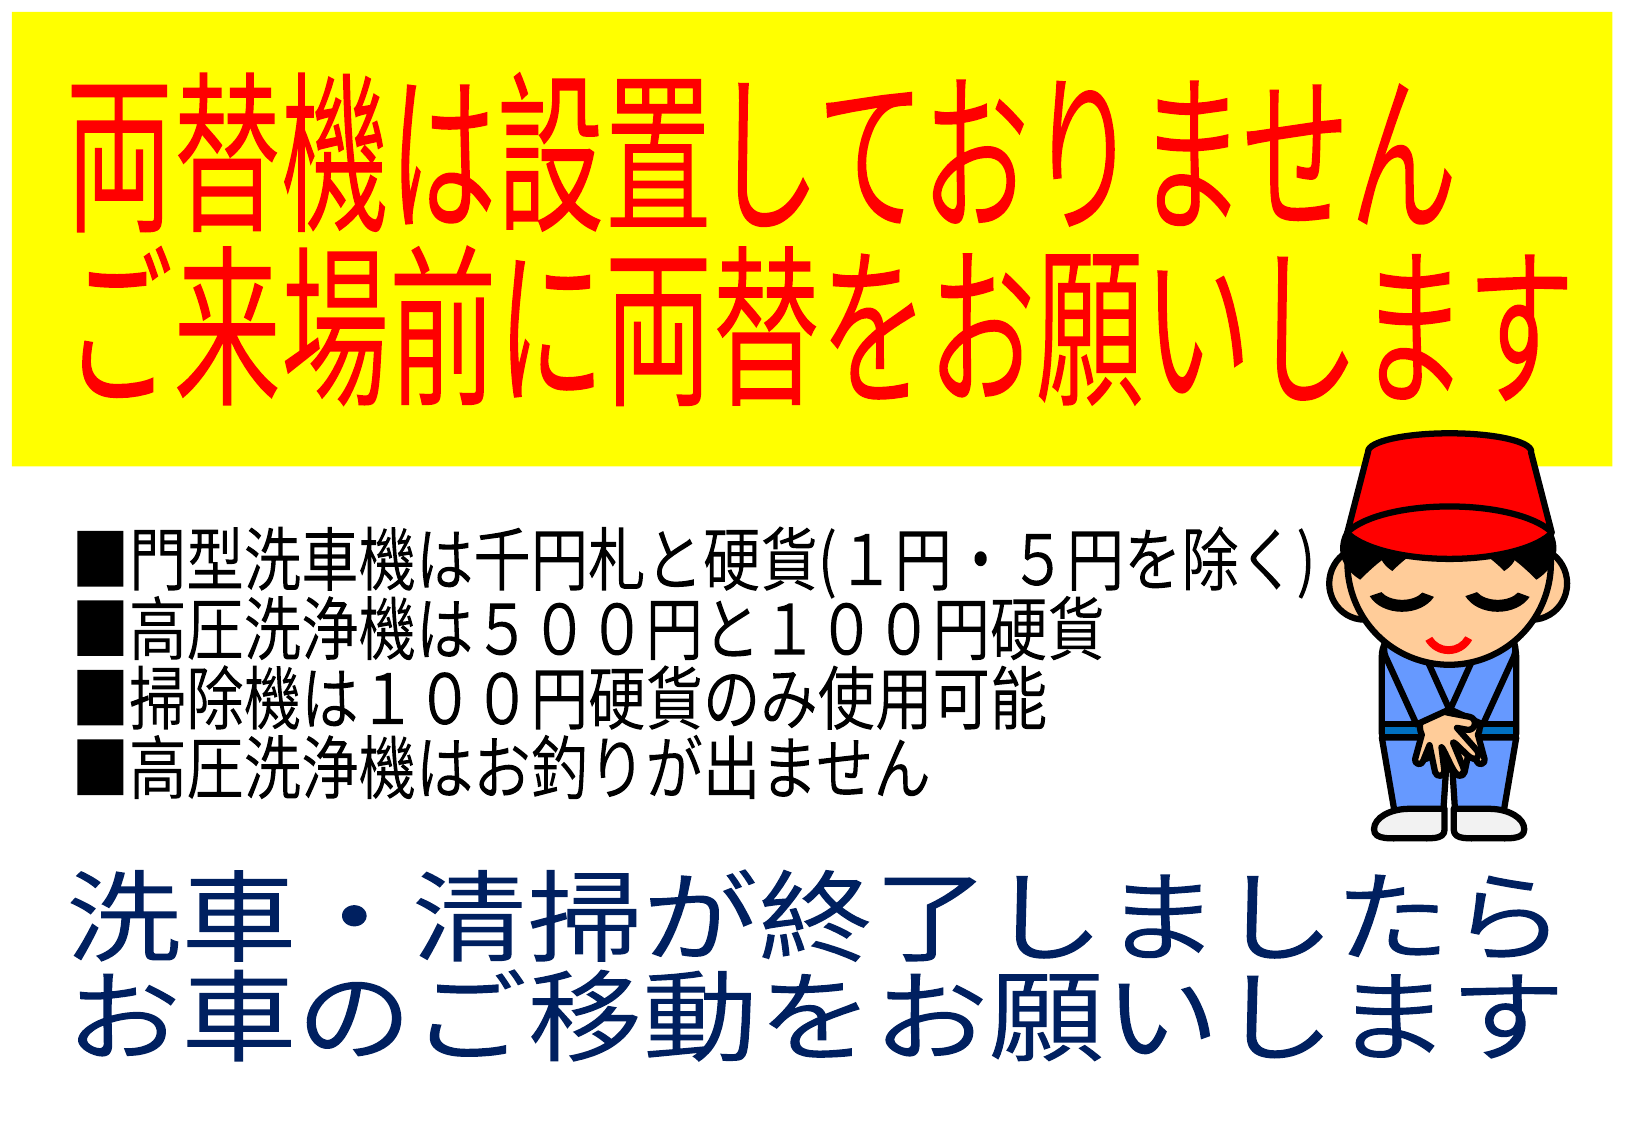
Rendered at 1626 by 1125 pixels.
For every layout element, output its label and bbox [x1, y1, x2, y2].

text_box [10, 10, 1615, 469]
text_box [1329, 432, 1568, 839]
